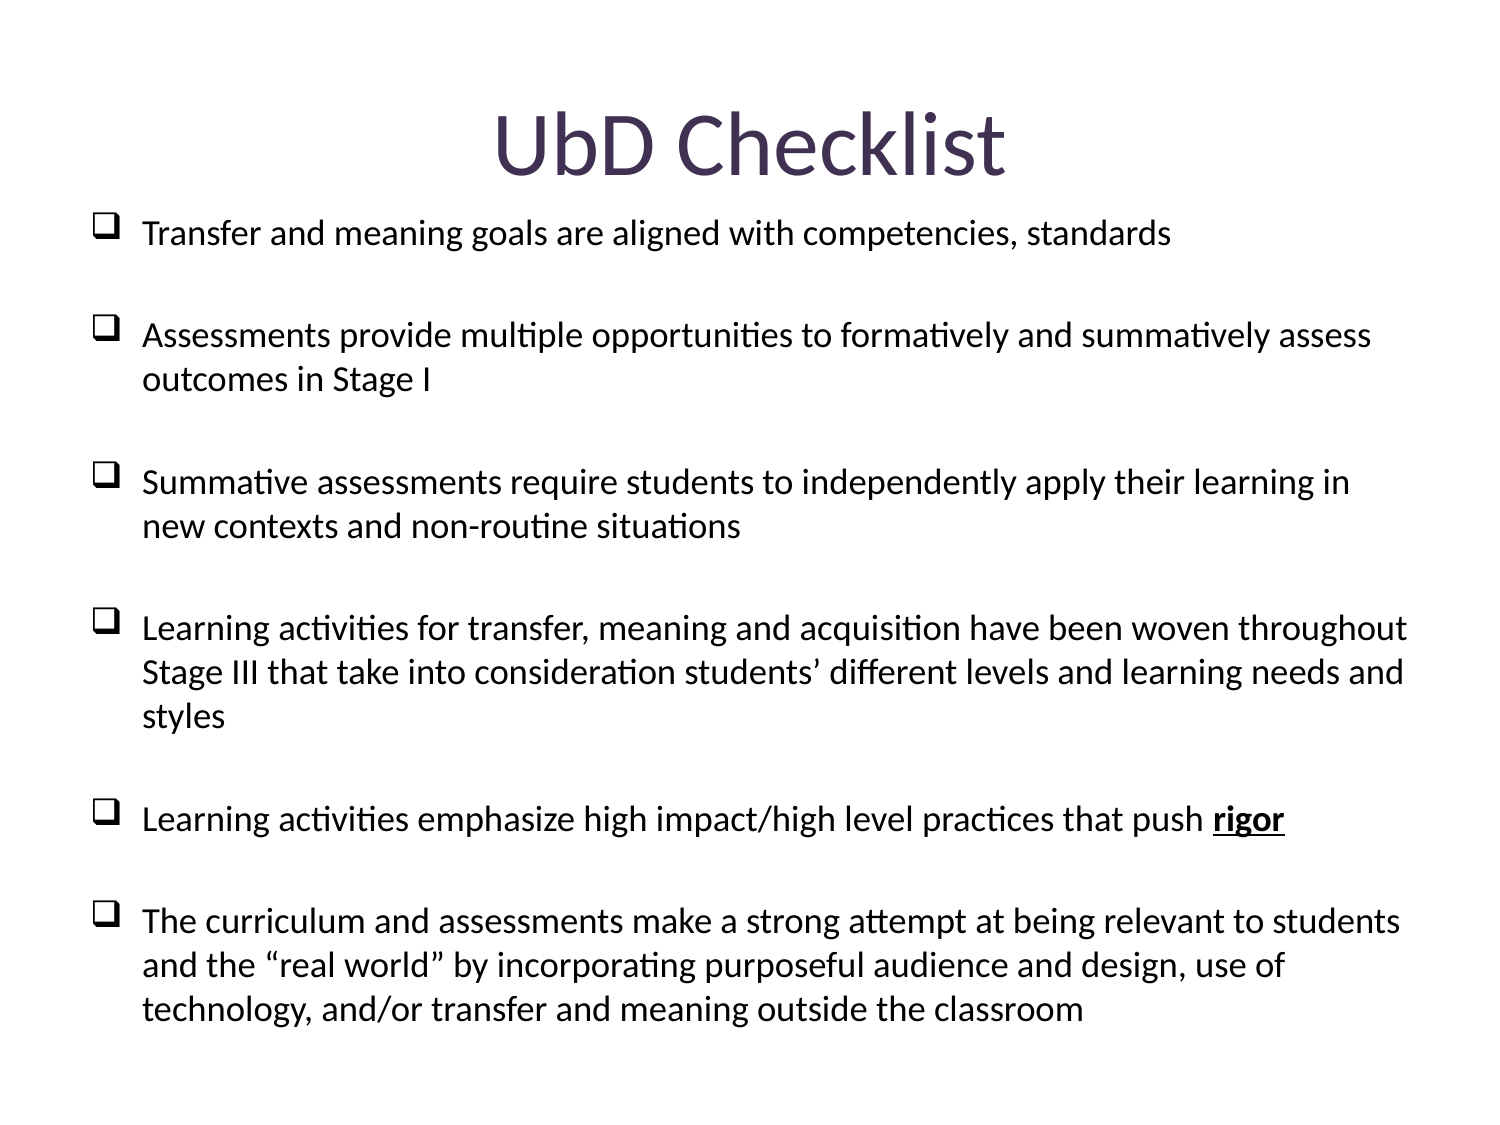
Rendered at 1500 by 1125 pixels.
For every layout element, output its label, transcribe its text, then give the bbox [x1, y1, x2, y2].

list Transfer and meaning goals are aligned with competencies, standards Assessments provide multiple opportunities to formatively and summatively assess outcomes in Stage I Summative assessments require students to independently apply their learning in new contexts and non-routine situations Learning activities for transfer, meaning and acquisition have been woven throughout Stage III that take into consideration students’ different levels and learning needs and styles Learning activities emphasize high impact/high level practices that push rigor The curriculum and assessments make a strong attempt at being relevant to students and the “real world” by incorporating purposeful audience and design, use of technology, and/or transfer and meaning outside the classroom [75, 201, 1425, 1046]
title UbD Checklist [75, 45, 1425, 201]
